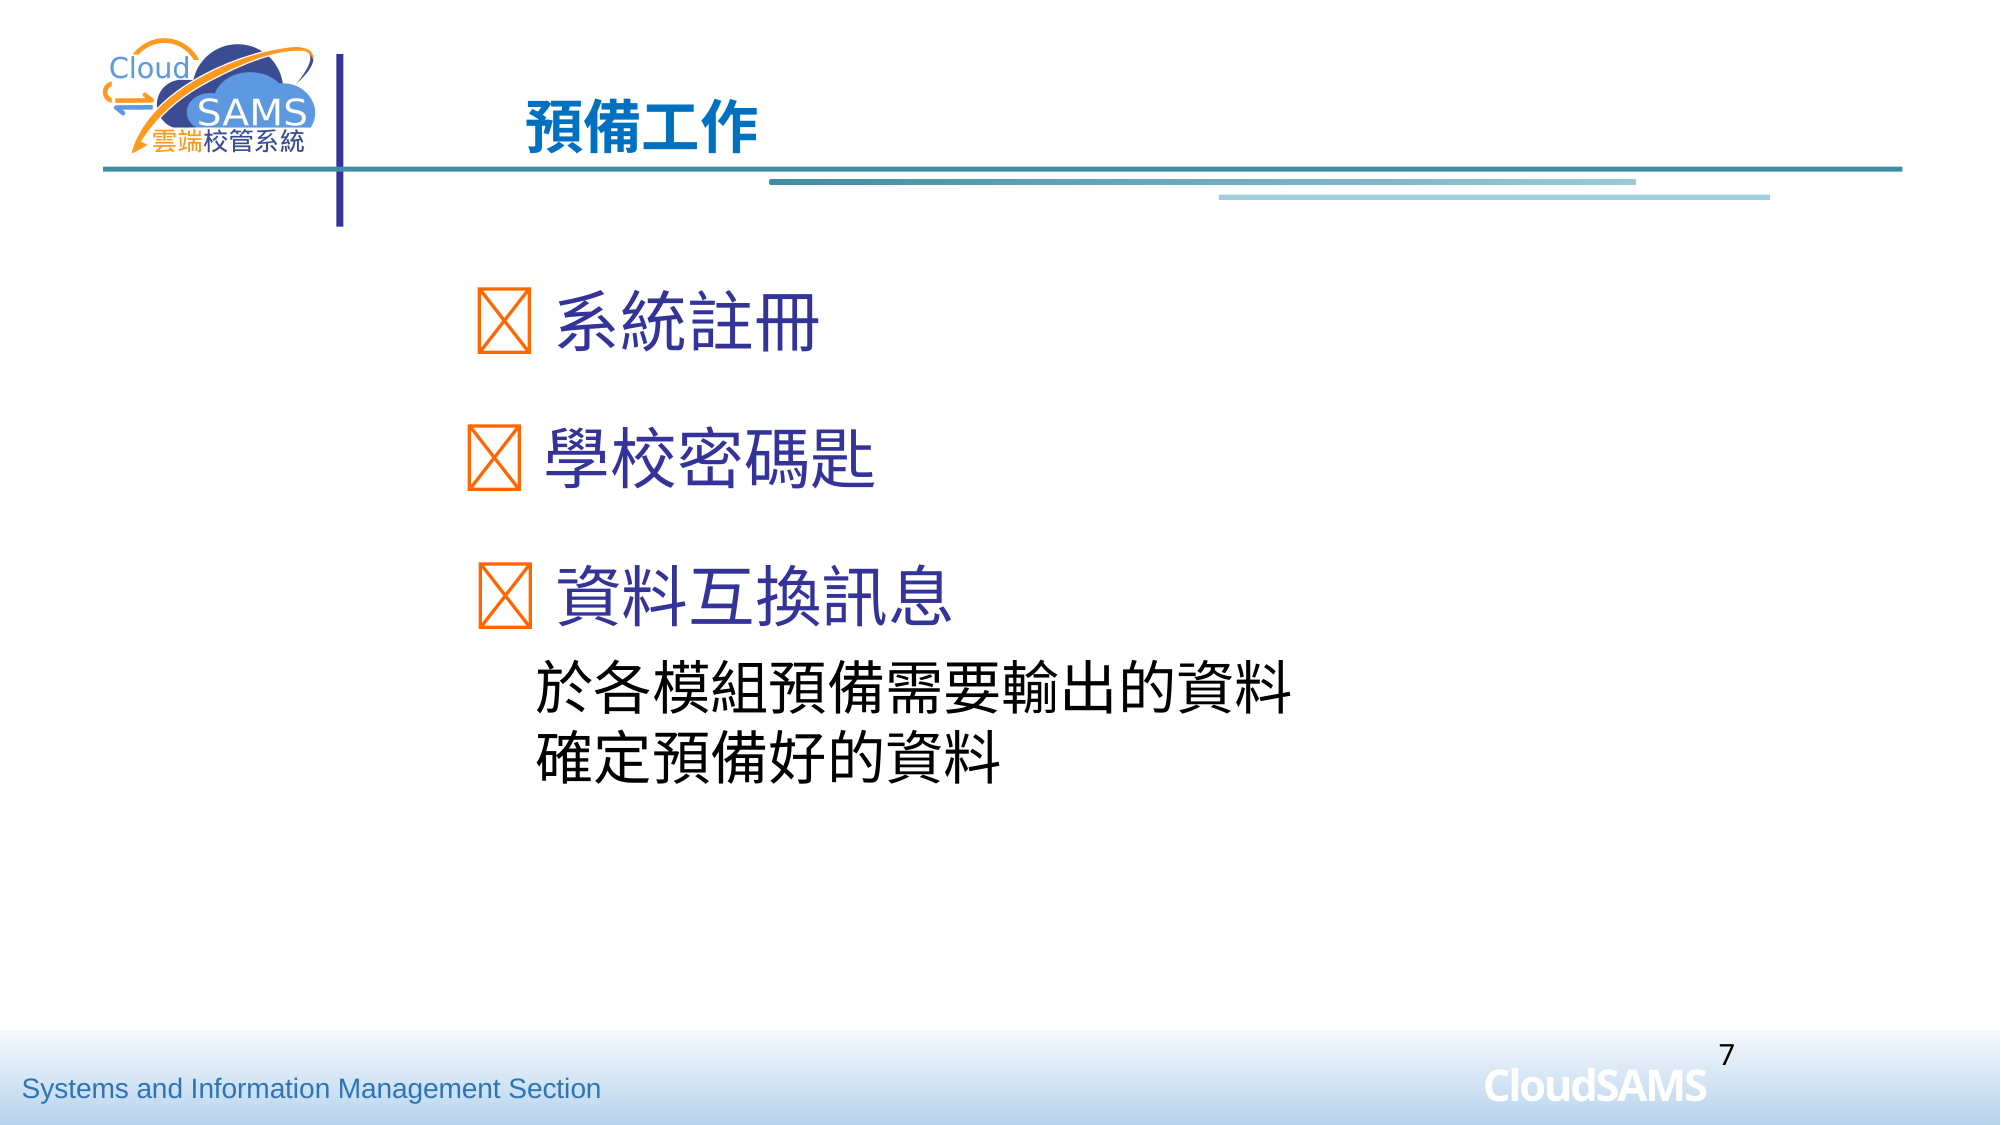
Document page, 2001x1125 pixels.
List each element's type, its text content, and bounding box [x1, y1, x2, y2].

slide_number 7 [1437, 1029, 1750, 1105]
text_box 於各模組預備需要輸出的資料 確定預備好的資料 [521, 643, 1449, 799]
title 預備工作 [510, 43, 1686, 169]
text_box 系統註冊 [456, 271, 1012, 367]
text_box 學校密碼匙 [446, 409, 893, 505]
text_box 資料互換訊息 [457, 547, 989, 643]
picture [87, 7, 349, 175]
